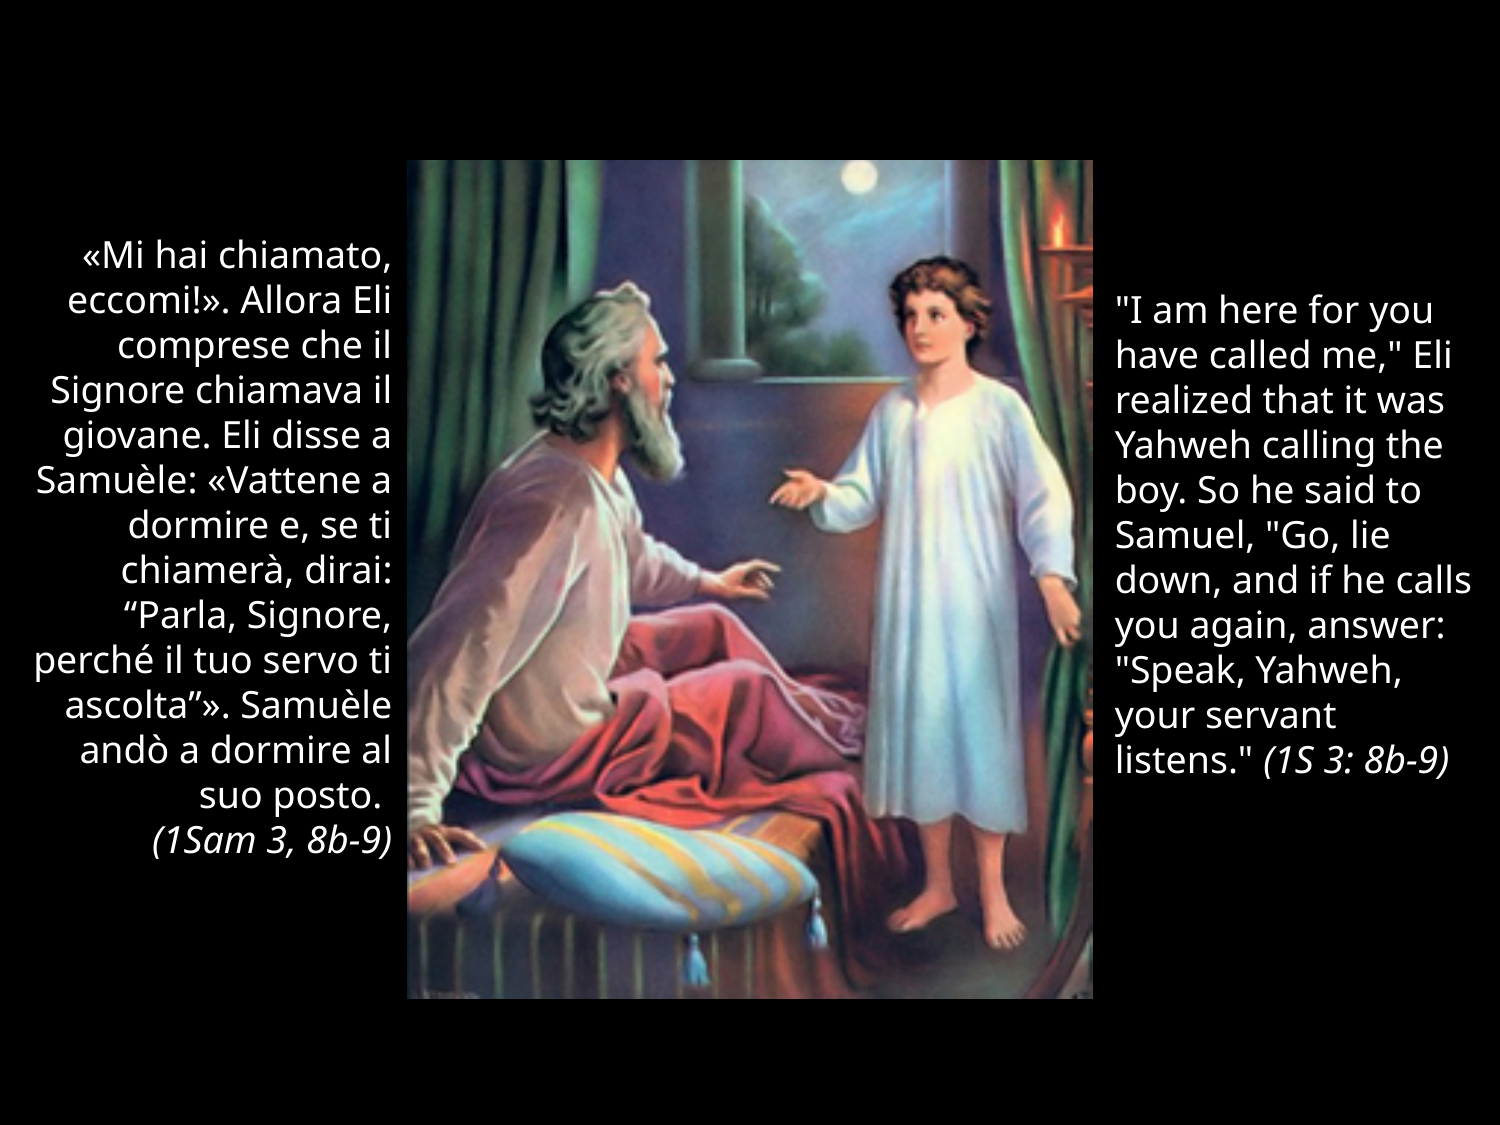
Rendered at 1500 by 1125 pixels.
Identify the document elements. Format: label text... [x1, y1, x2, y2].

title «Mi hai chiamato, eccomi!». Allora Eli comprese che il Signore chiamava il giovane. Eli disse a Samuèle: «Vattene a dormire e, se ti chiamerà, dirai: “Parla, Signore, perché il tuo servo ti ascolta”». Samuèle andò a dormire al suo posto. (1Sam 3, 8b-9) [0, 474, 407, 663]
text_box "I am here for you have called me," Eli realized that it was Yahweh calling the boy. So he said to Samuel, "Go, lie down, and if he calls you again, answer: "Speak, Yahweh, your servant listens." (1S 3: 8b-9) [1100, 278, 1500, 789]
picture [407, 160, 1093, 999]
